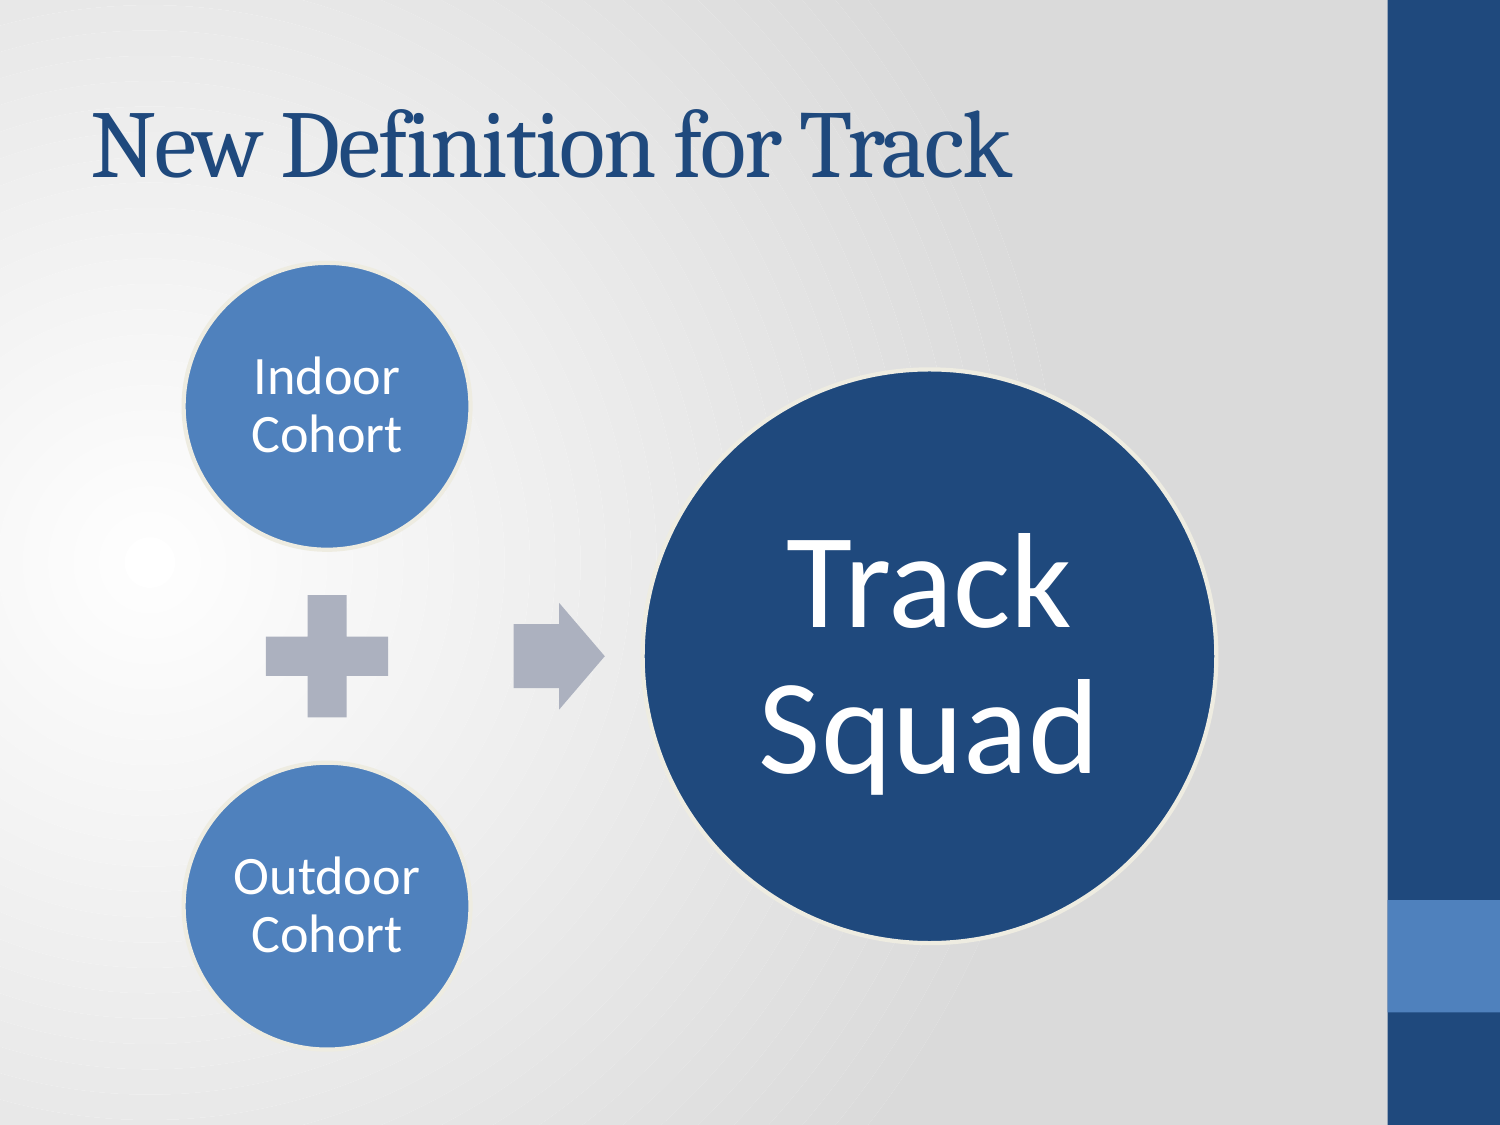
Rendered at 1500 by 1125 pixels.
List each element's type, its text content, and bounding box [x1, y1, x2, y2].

title New Definition for Track [75, 45, 1350, 233]
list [74, 261, 1326, 1051]
